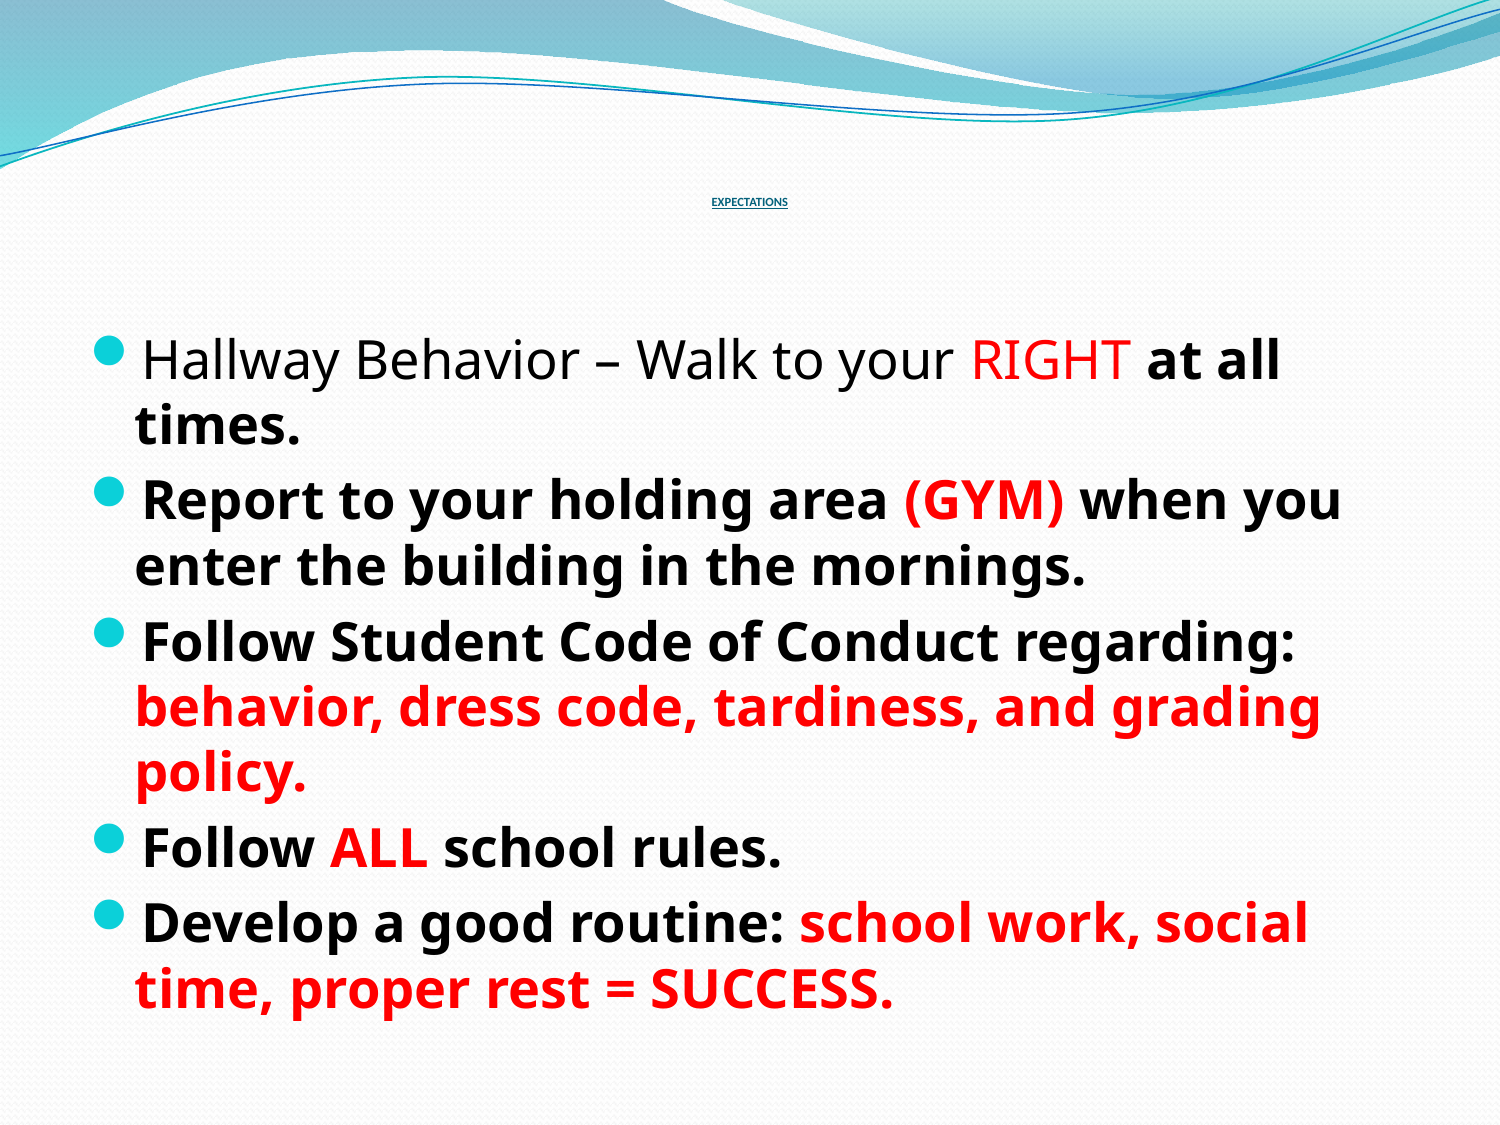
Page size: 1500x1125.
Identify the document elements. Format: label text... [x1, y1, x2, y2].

list Hallway Behavior – Walk to your RIGHT at all times. Report to your holding area (GYM) when you enter the building in the mornings. Follow Student Code of Conduct regarding: behavior, dress code, tardiness, and grading policy. Follow ALL school rules. Develop a good routine: school work, social time, proper rest = SUCCESS. [75, 317, 1425, 1038]
title EXPECTATIONS [75, 62, 1425, 210]
